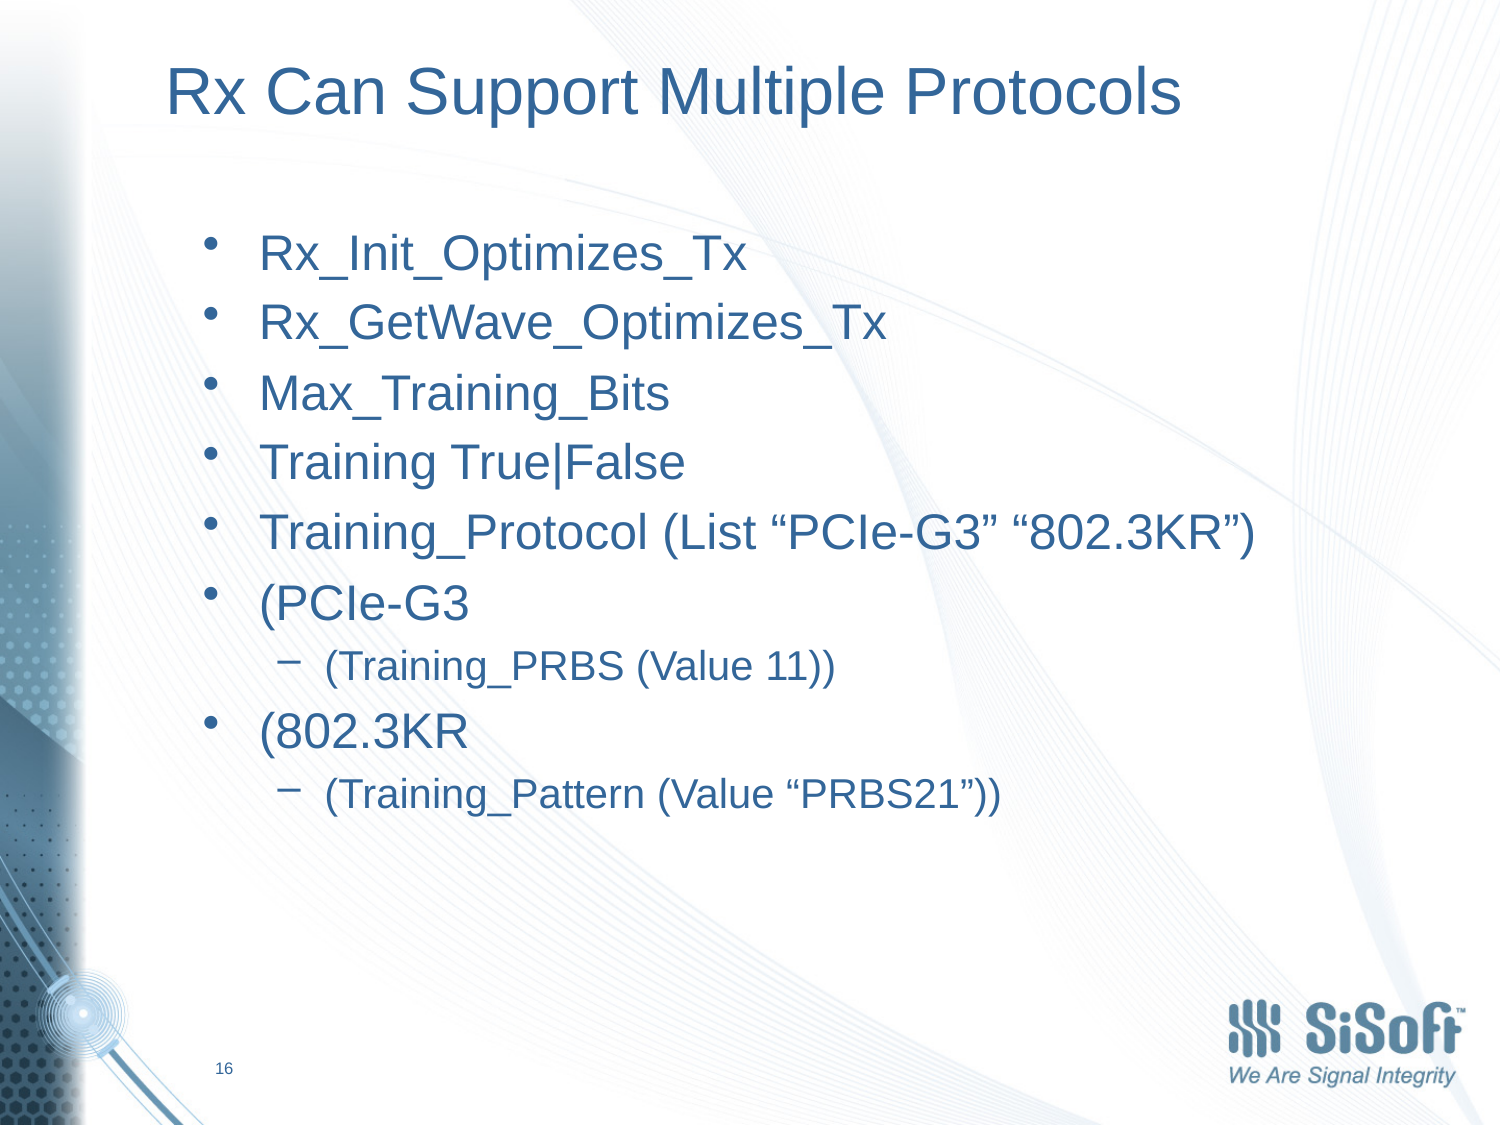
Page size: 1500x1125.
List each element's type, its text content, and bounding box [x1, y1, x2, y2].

list Rx_Init_Optimizes_Tx Rx_GetWave_Optimizes_Tx Max_Training_Bits Training True|False Training_Protocol (List “PCIe-G3” “802.3KR”) (PCIe-G3 (Training_PRBS (Value 11)) (802.3KR (Training_Pattern (Value “PRBS21”)) [187, 212, 1363, 963]
footer 16 [200, 1050, 975, 1104]
picture [0, 0, 1500, 1125]
title Rx Can Support Multiple Protocols [150, 24, 1300, 150]
